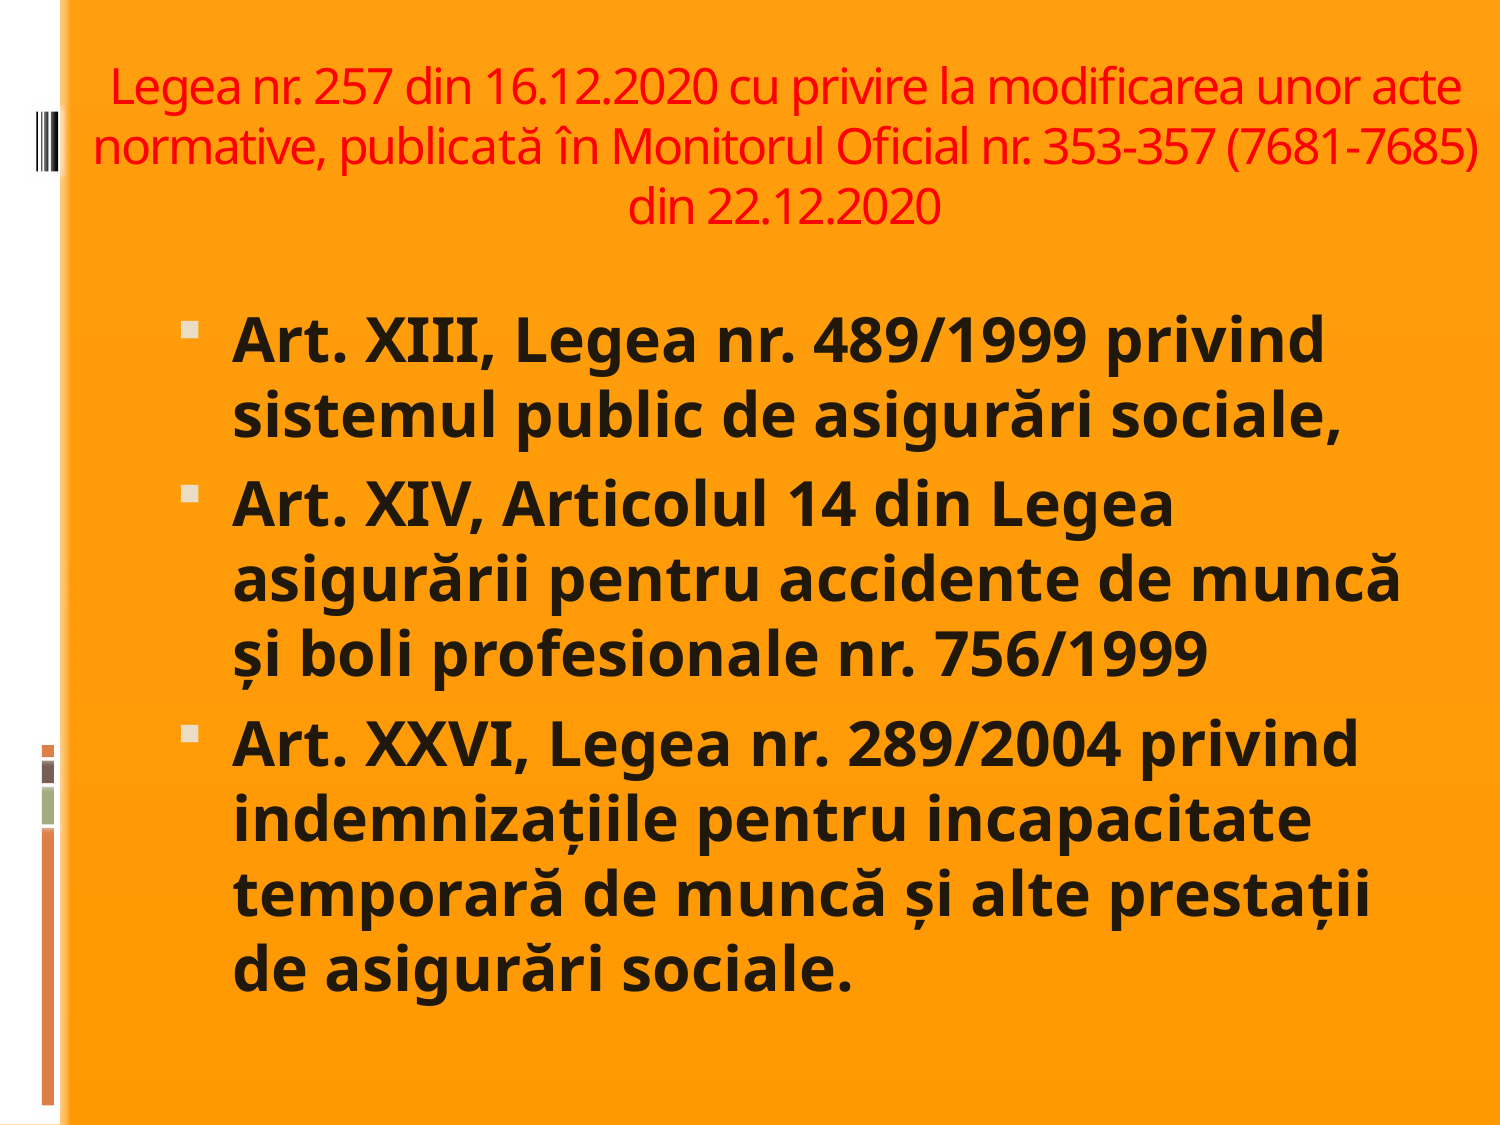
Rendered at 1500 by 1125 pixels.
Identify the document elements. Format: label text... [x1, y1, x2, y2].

title Legea nr. 257 din 16.12.2020 cu privire la modificarea unor acte normative, publicată în Monitorul Oficial nr. 353-357 (7681-7685) din 22.12.2020 [70, 46, 1500, 234]
list Art. XIII, Legea nr. 489/1999 privind sistemul public de asigurări sociale, Art. XIV, Articolul 14 din Legea asigurării pentru accidente de muncă şi boli profesionale nr. 756/1999 Art. XXVI, Legea nr. 289/2004 privind indemnizaţiile pentru incapacitate temporară de muncă şi alte prestaţii de asigurări sociale. [150, 292, 1425, 1043]
